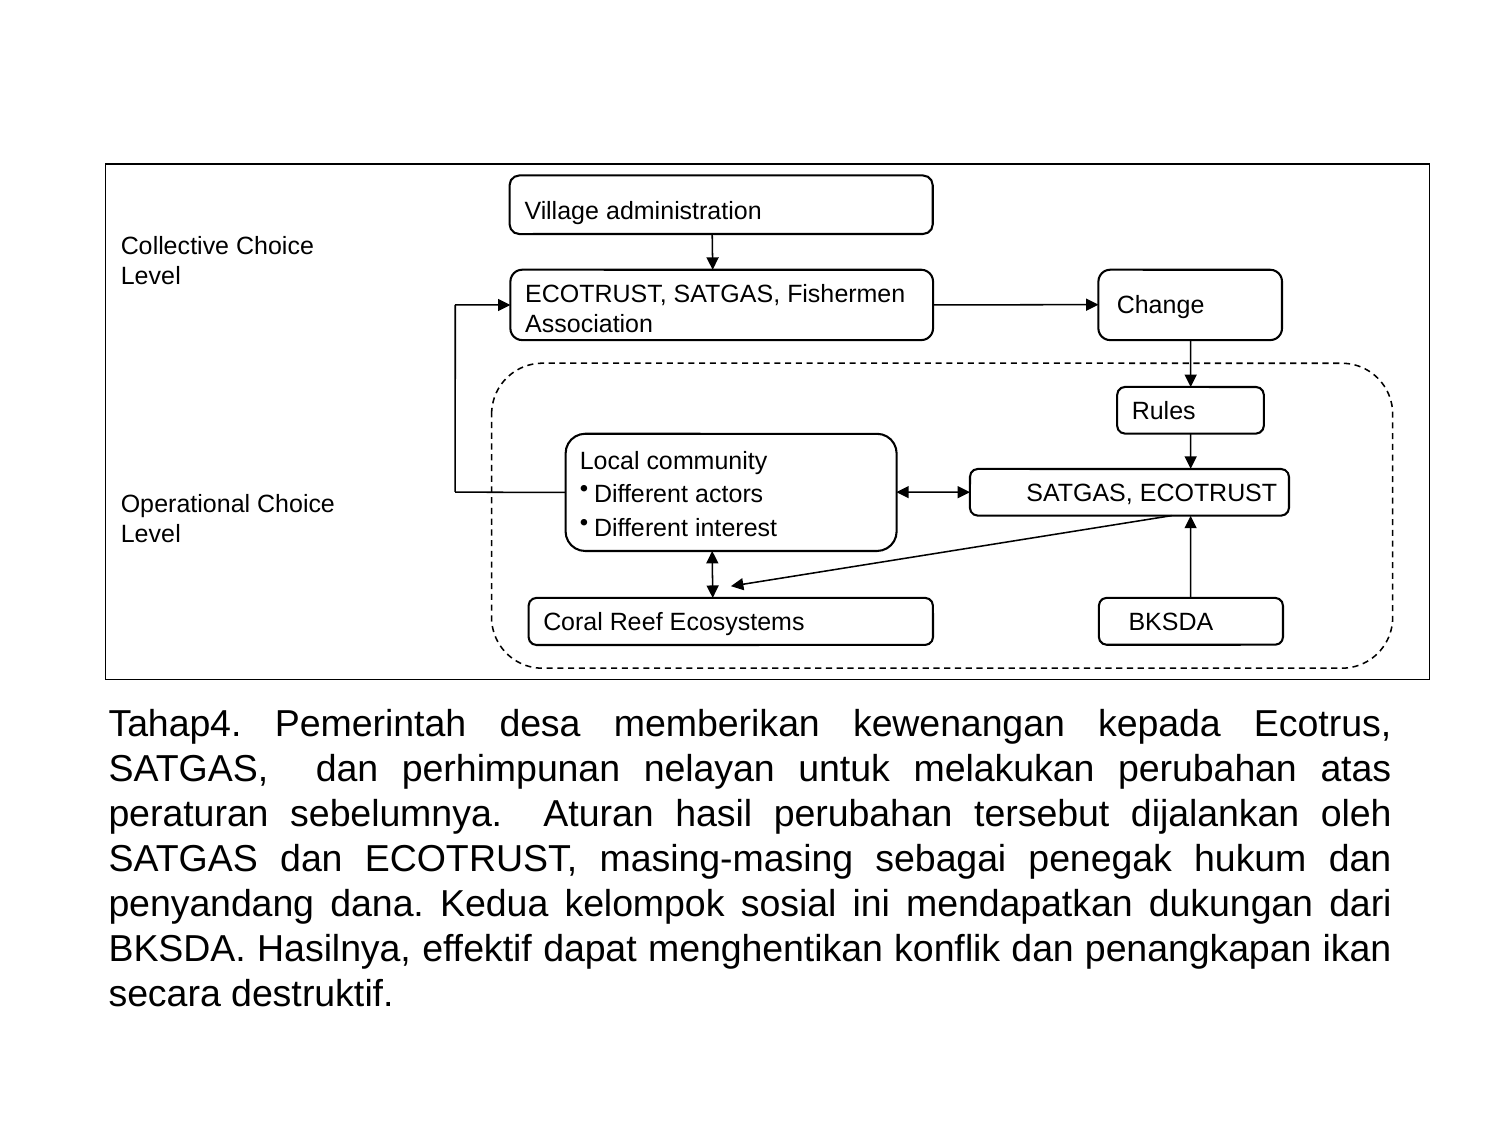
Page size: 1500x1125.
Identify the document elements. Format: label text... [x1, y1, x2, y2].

text_box [1098, 597, 1284, 645]
text_box [730, 515, 1172, 591]
text_box [1098, 269, 1283, 341]
text_box [491, 363, 1393, 669]
text_box [510, 269, 934, 341]
text_box [105, 164, 1430, 680]
text_box Tahap4. Pemerintah desa memberikan kewenangan kepada Ecotrus, SATGAS, dan perhimpunan nelayan untuk melakukan perubahan atas peraturan sebelumnya. Aturan hasil perubahan tersebut dijalankan oleh SATGAS dan ECOTRUST, masing-masing sebagai penegak hukum dan penyandang dana. Kedua kelompok sosial ini mendapatkan dukungan dari BKSDA. Hasilnya, effektif dapat menghentikan konflik dan penangkapan ikan secara destruktif. [93, 691, 1407, 1022]
text_box [509, 175, 933, 235]
text_box [969, 468, 1289, 516]
